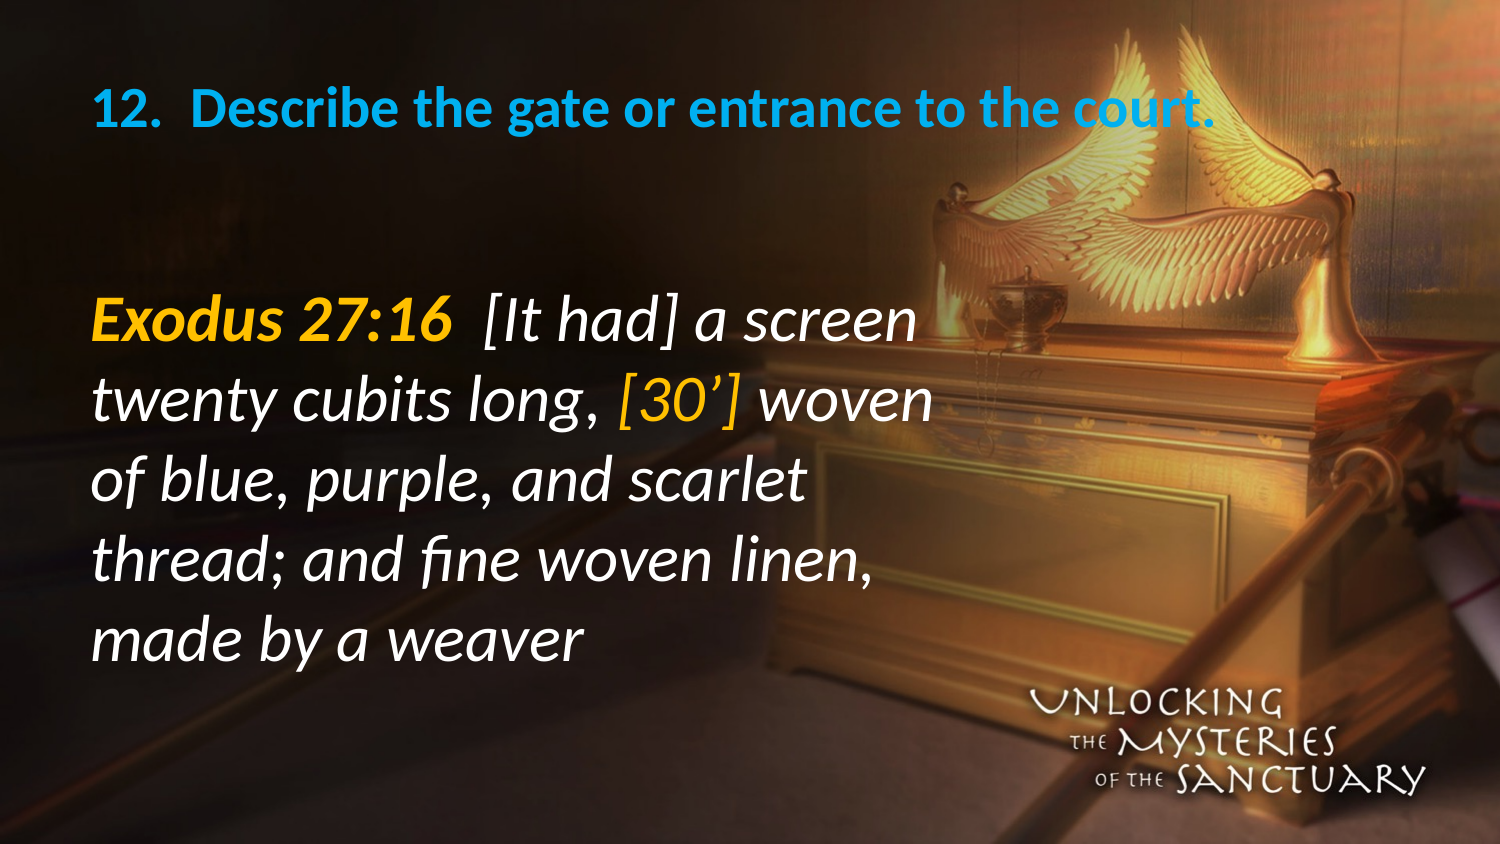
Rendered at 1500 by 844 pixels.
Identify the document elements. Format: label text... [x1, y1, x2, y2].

picture [0, 0, 1500, 844]
list Exodus 27:16 [It had] a screen twenty cubits long, [30’] woven of blue, purple, and scarlet thread; and fine woven linen, made by a weaver [75, 174, 975, 844]
title 12. Describe the gate or entrance to the court. [75, 33, 1425, 175]
